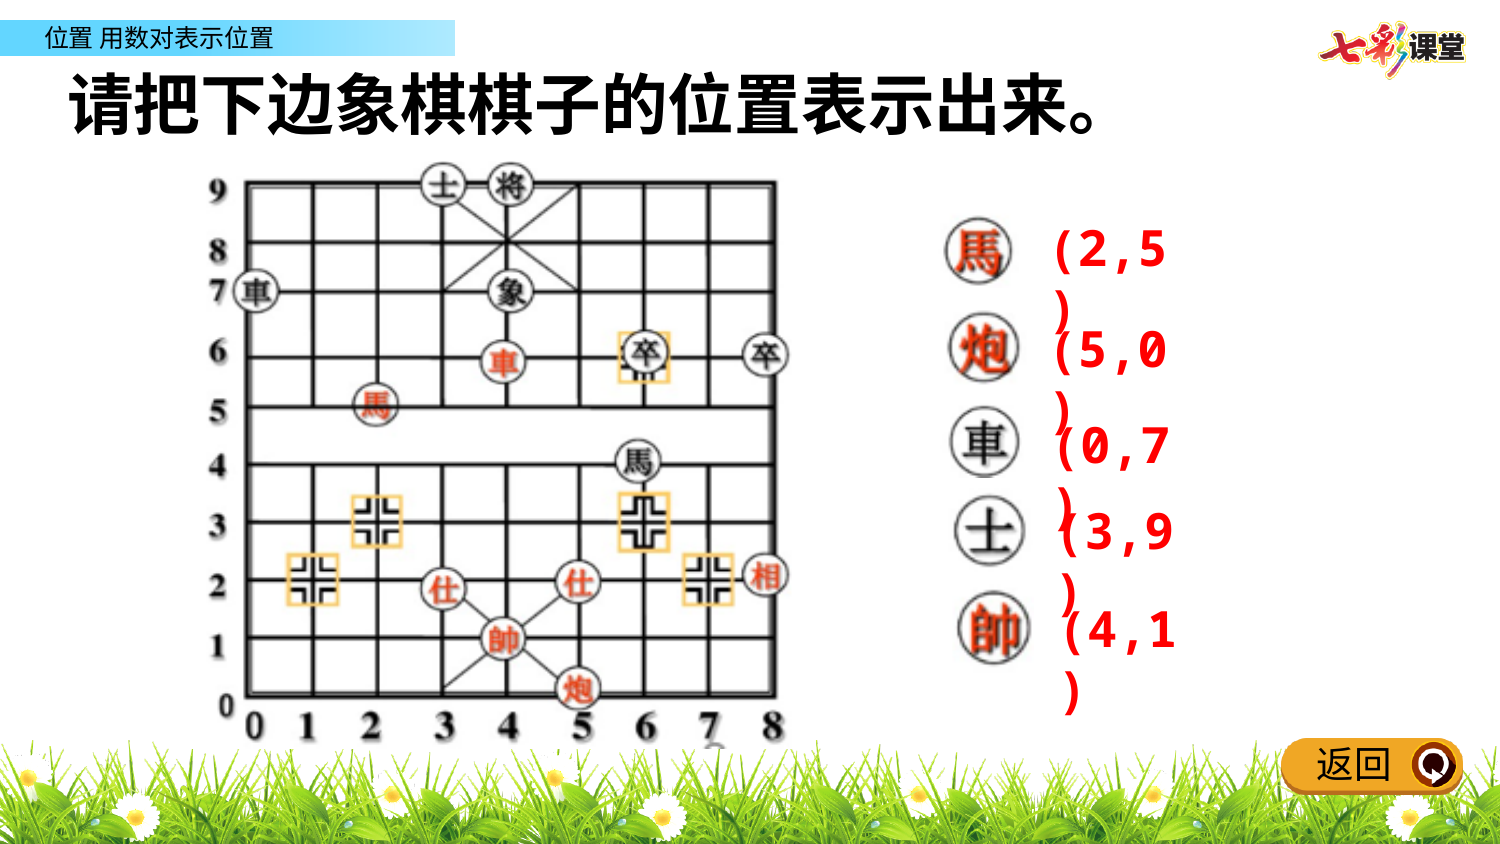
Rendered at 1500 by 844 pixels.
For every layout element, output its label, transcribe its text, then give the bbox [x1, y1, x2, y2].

text_box (5,0) [1032, 310, 1190, 446]
picture [950, 579, 1034, 677]
text_box (0,7) [1035, 406, 1192, 542]
text_box (4,1) [1042, 590, 1199, 725]
text_box 请把下边象棋棋子的位置表示出来。 [52, 55, 1329, 151]
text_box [1281, 733, 1464, 795]
picture [0, 161, 1500, 844]
picture [941, 487, 1034, 573]
picture [1316, 20, 1468, 80]
text_box (3,9) [1039, 491, 1196, 627]
picture [931, 211, 1019, 289]
picture [941, 292, 1029, 387]
picture [939, 392, 1027, 478]
text_box (2,5) [1032, 209, 1190, 310]
